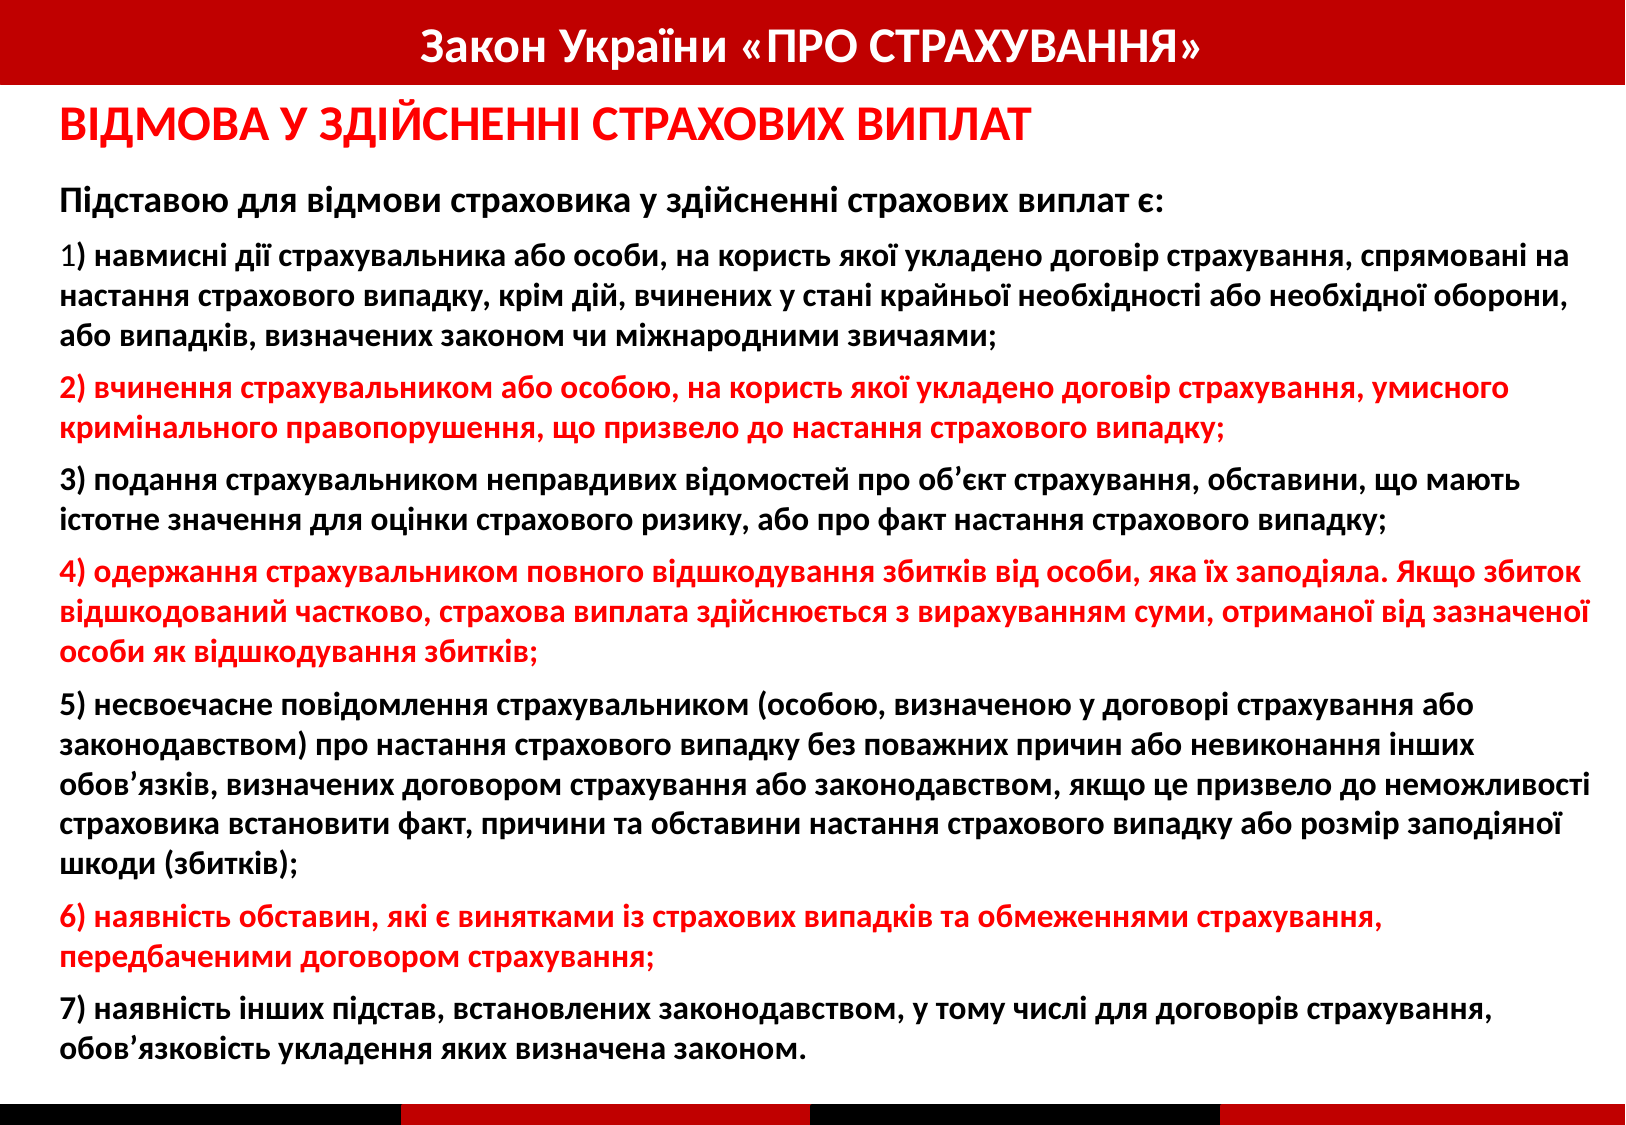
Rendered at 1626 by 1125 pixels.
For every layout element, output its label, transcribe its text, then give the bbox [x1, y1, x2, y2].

text_box Закон України «ПРО СТРАХУВАННЯ» [0, 0, 1625, 85]
text_box [810, 1104, 1220, 1125]
text_box [1220, 1104, 1625, 1125]
text_box [401, 1104, 810, 1125]
text_box [0, 1104, 401, 1125]
text_box ВІДМОВА У ЗДІЙСНЕННІ СТРАХОВИХ ВИПЛАТ Підставою для відмови страховика у здійсненні страхових виплат є: 1) навмисні дії страхувальника або особи, на користь якої укладено договір страхування, спрямовані на настання страхового випадку, крім дій, вчинених у стані крайньої необхідності або необхідної оборони, або випадків, визначених законом чи міжнародними звичаями; 2) вчинення страхувальником або особою, на користь якої укладено договір страхування, умисного кримінального правопорушення, що призвело до настання страхового випадку; 3) подання страхувальником неправдивих відомостей про об’єкт страхування, обставини, що мають істотне значення для оцінки страхового ризику, або про факт настання страхового випадку; 4) одержання страхувальником повного відшкодування збитків від особи, яка їх заподіяла. Якщо збиток відшкодований частково, страхова виплата здійснюється з вирахуванням суми, отриманої від зазначеної особи як відшкодування збитків; 5) несвоєчасне повідомлення страхувальником (особою, визначеною у договорі страхування або законодавством) про настання страхового випадку без поважних причин або невиконання інших обов’язків, визначених договором страхування або законодавством, якщо це призвело до неможливості страховика встановити факт, причини та обставини настання страхового випадку або розмір заподіяної шкоди (збитків); 6) наявність обставин, які є винятками із страхових випадків та обмеженнями страхування, передбаченими договором страхування; 7) наявність інших підстав, встановлених законодавством, у тому числі для договорів страхування, обов’язковість укладення яких визначена законом. [44, 82, 1625, 1074]
